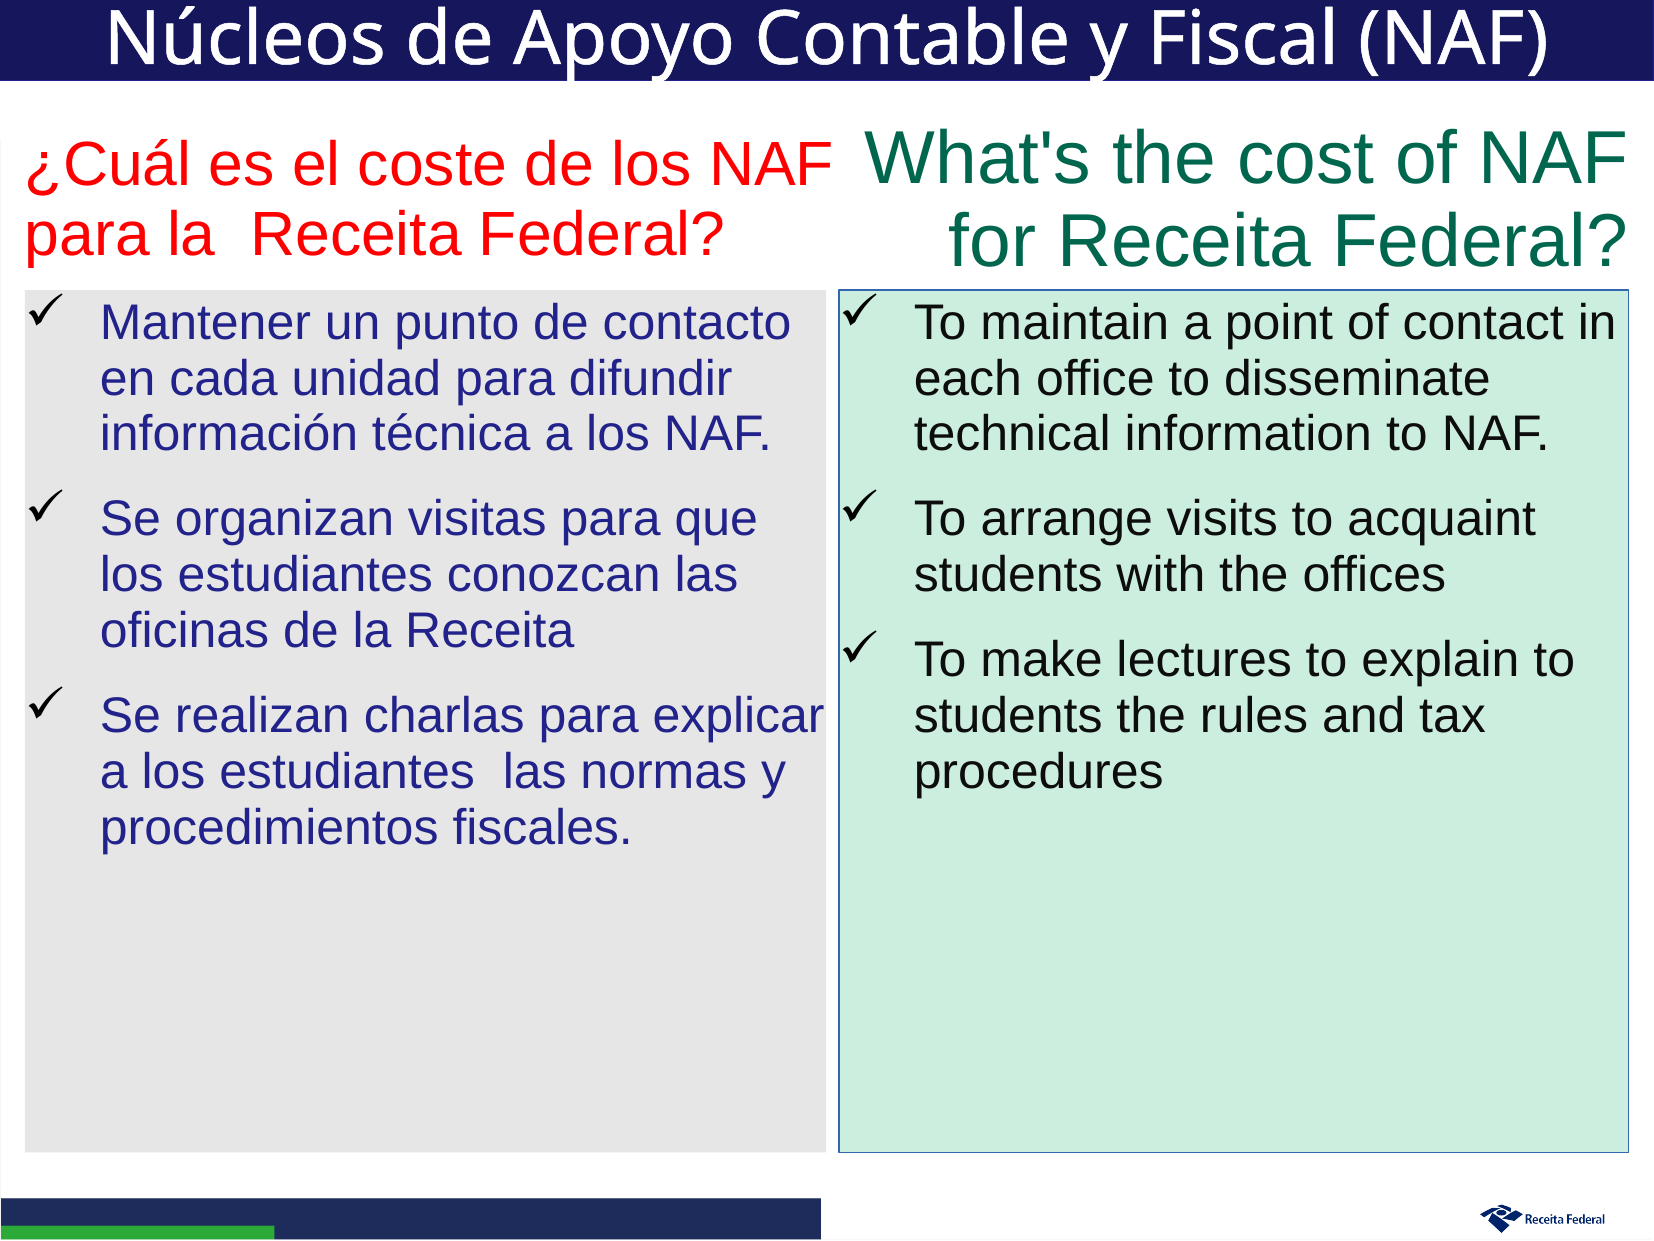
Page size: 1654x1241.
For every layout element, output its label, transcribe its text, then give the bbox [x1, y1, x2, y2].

picture [0, 140, 1651, 1240]
list Mantener un punto de contacto en cada unidad para difundir información técnica a los NAF. Se organizan visitas para que los estudiantes conozcan las oficinas de la Receita Se realizan charlas para explicar a los estudiantes las normas y procedimientos fiscales. [24, 304, 827, 1153]
text_box Núcleos de Apoyo Contable y Fiscal (NAF) [0, 0, 1654, 81]
title ¿Cuál es el coste de los NAF para la Receita Federal? [24, 96, 839, 304]
text_box What's the cost of NAF for Receita Federal? [838, 116, 1629, 284]
list To maintain a point of contact in each office to disseminate technical information to NAF. To arrange visits to acquaint students with the offices To make lectures to explain to students the rules and tax procedures [838, 290, 1629, 1153]
